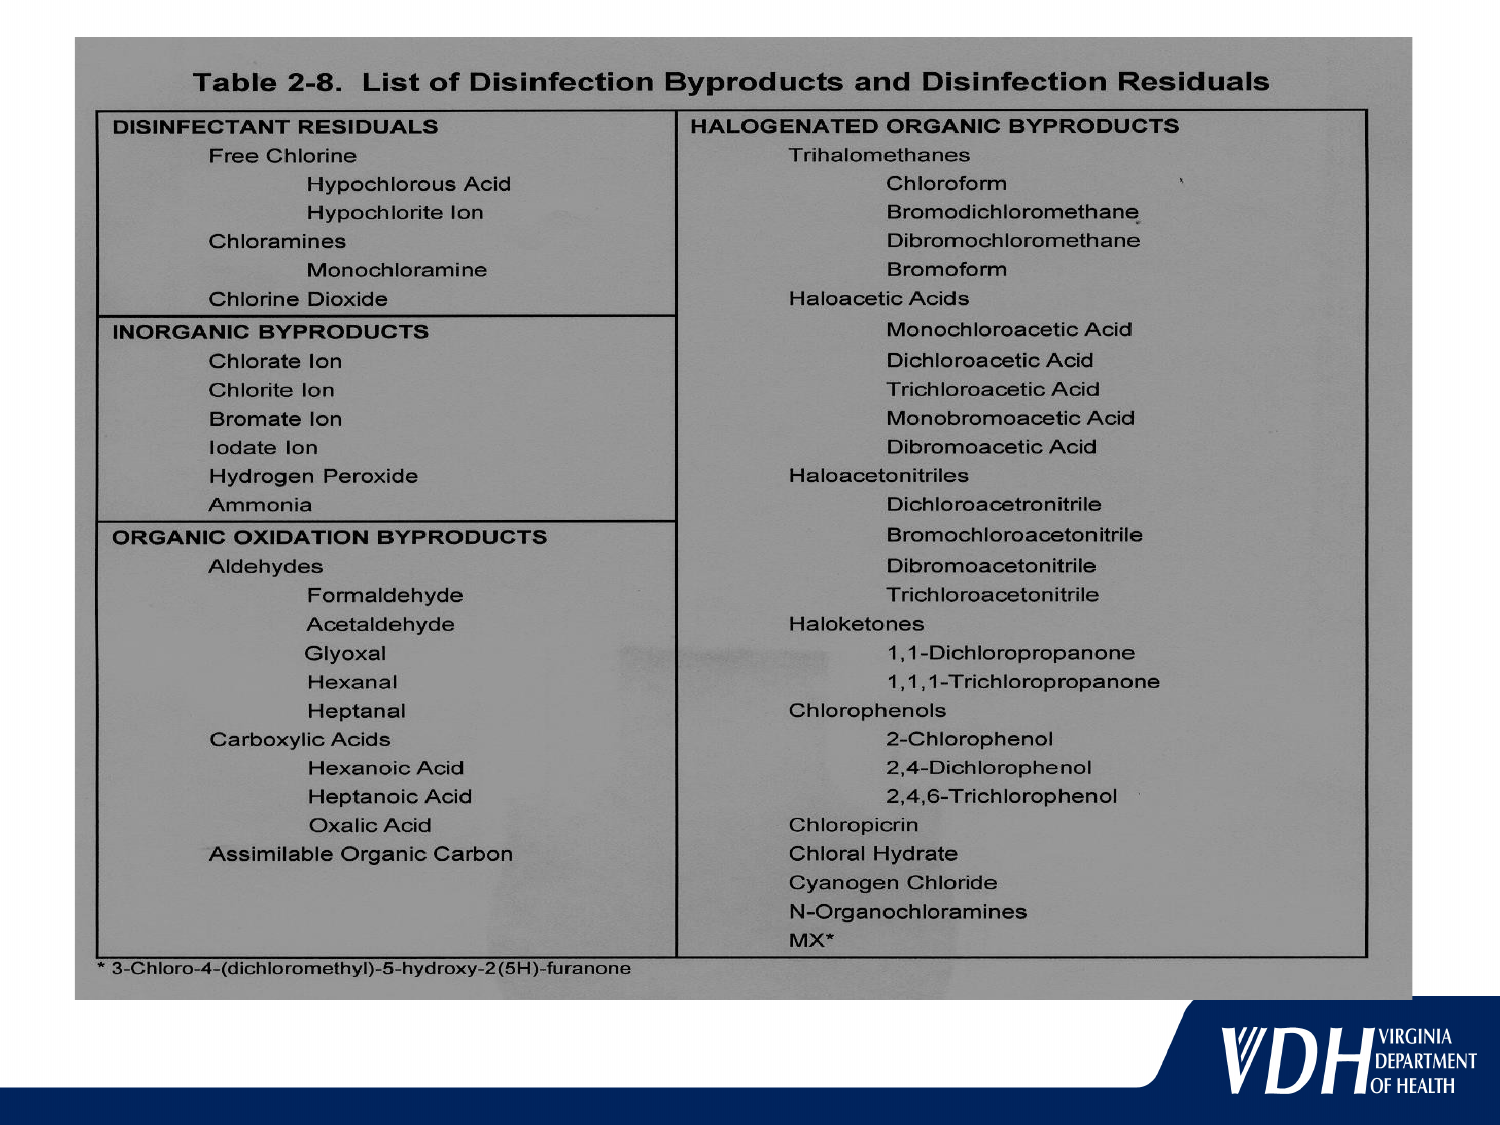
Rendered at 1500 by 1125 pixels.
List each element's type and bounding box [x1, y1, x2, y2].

text_box [74, 37, 1413, 1000]
picture [0, 0, 1500, 1125]
